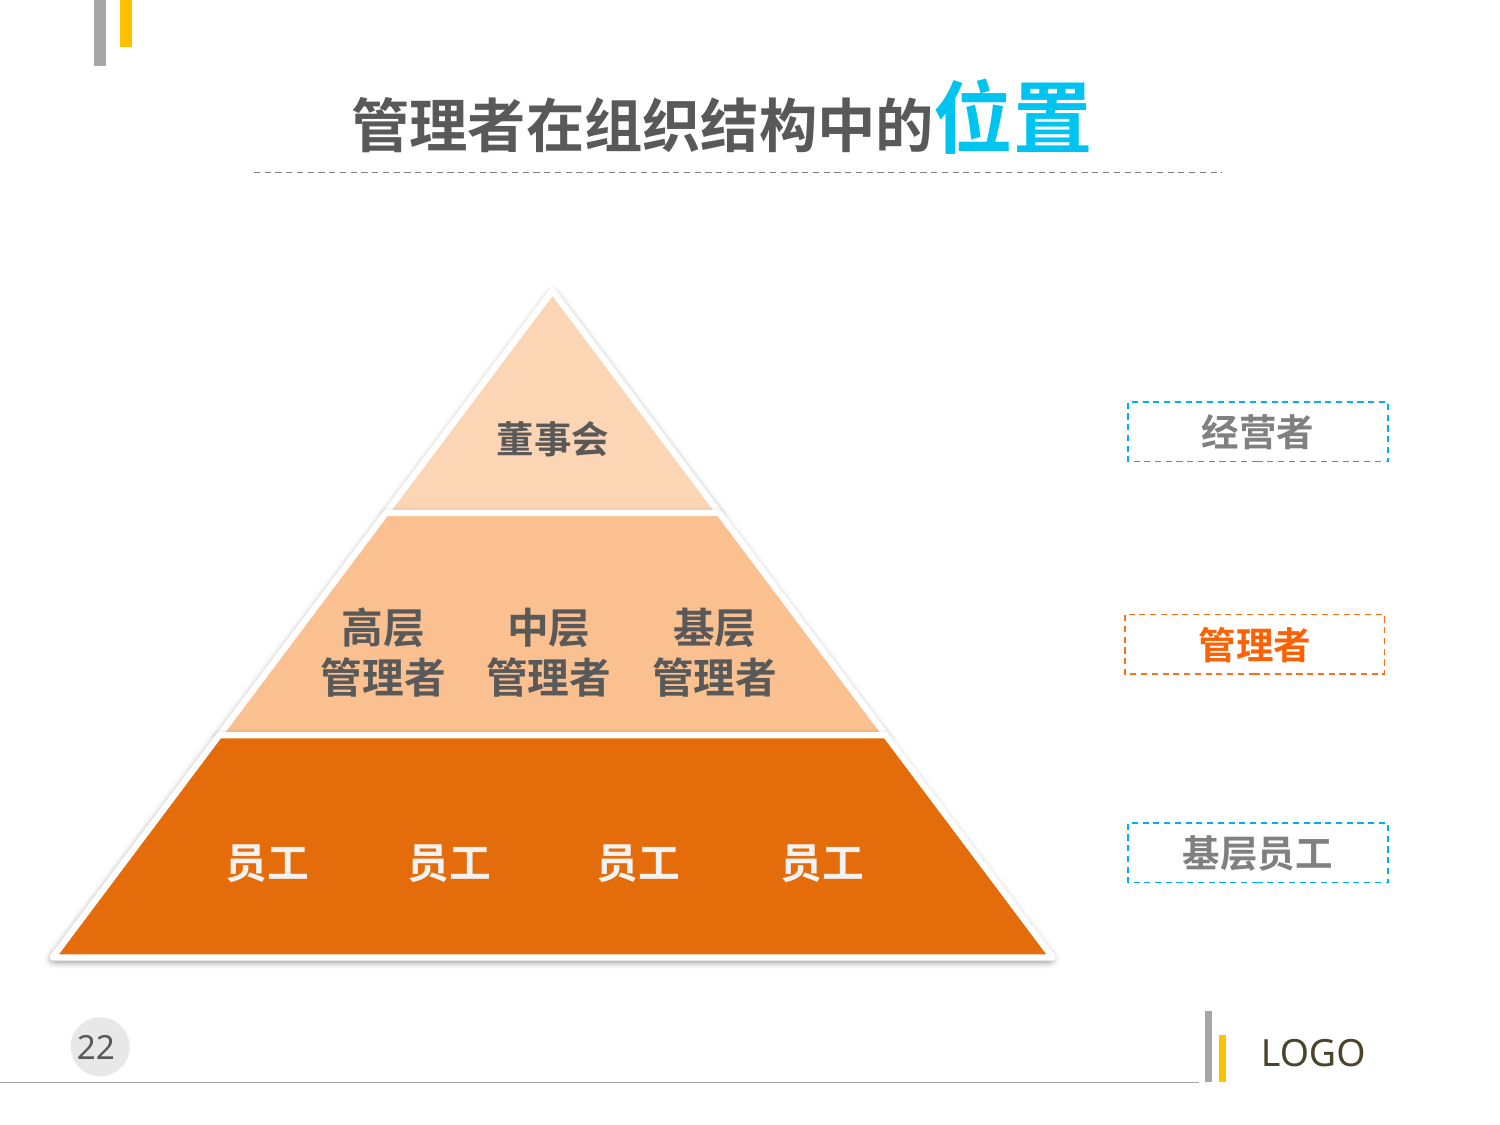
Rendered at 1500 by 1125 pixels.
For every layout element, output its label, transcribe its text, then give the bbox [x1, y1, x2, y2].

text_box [52, 290, 1053, 958]
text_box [253, 77, 1223, 173]
text_box 基层员工 [1127, 822, 1388, 883]
text_box 经营者 [1127, 401, 1388, 462]
text_box 管理者 [1124, 614, 1385, 675]
